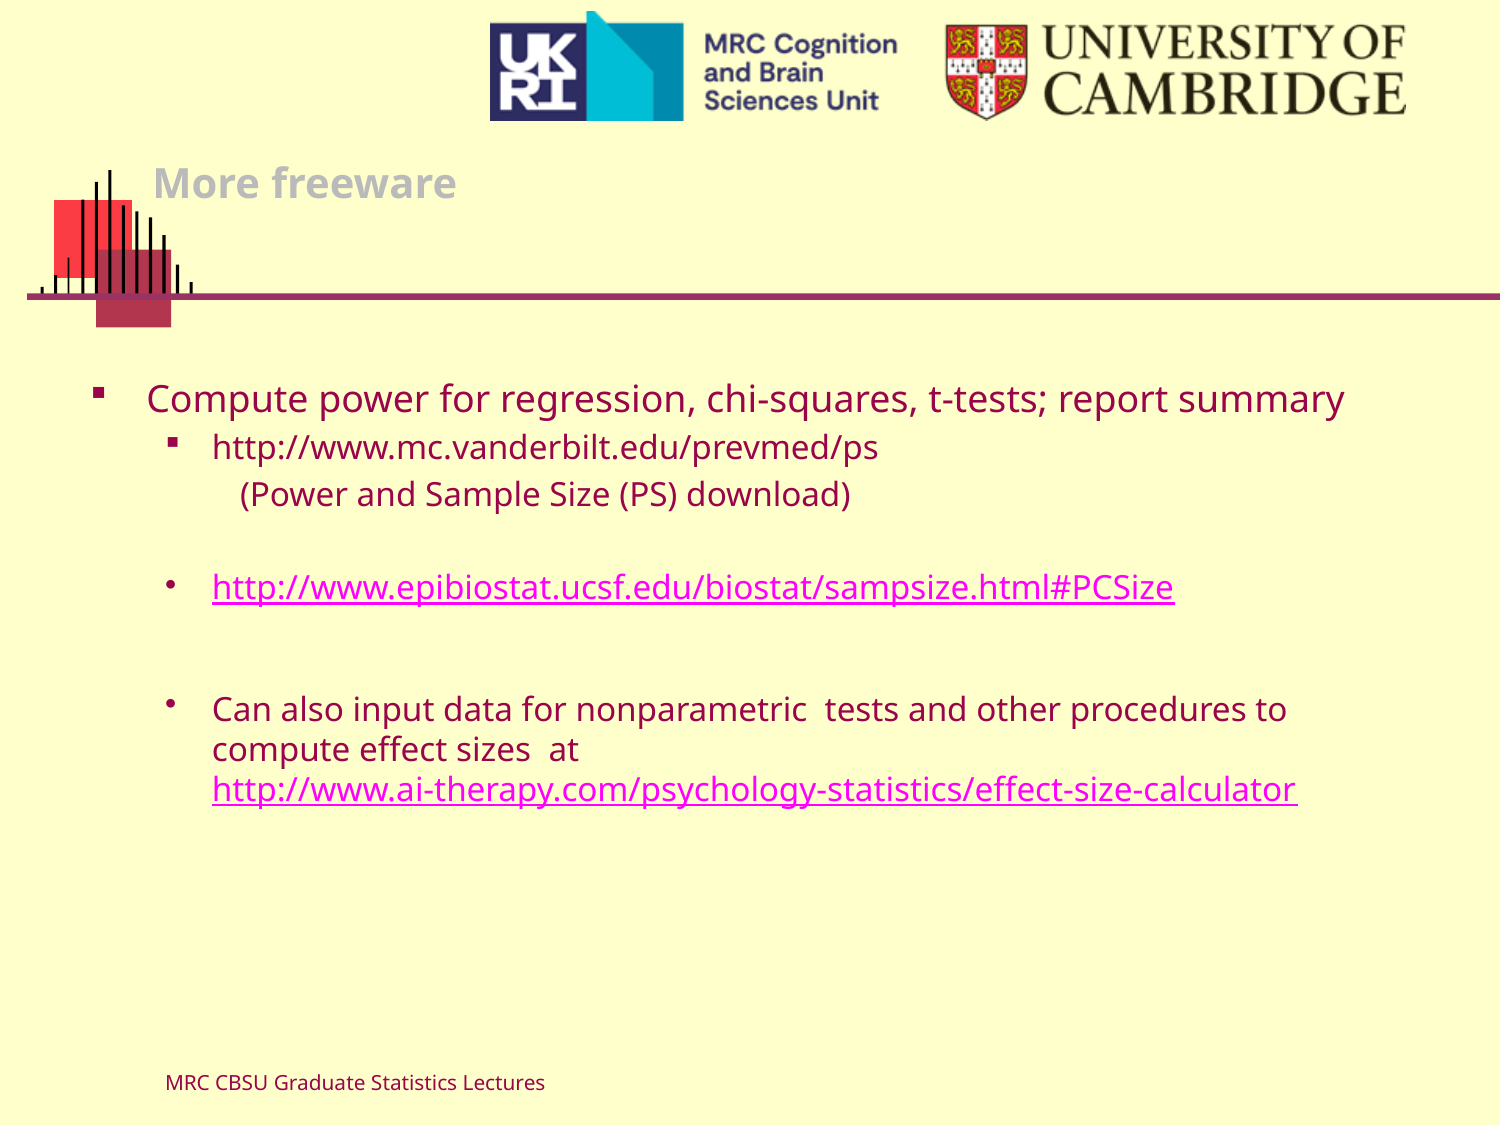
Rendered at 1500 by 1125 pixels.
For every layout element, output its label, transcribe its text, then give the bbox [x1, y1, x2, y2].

footer MRC CBSU Graduate Statistics Lectures [149, 1062, 988, 1101]
picture [490, 11, 1406, 121]
title More freeware [137, 137, 988, 233]
list Compute power for regression, chi-squares, t-tests; report summary http://www.mc.vanderbilt.edu/prevmed/ps (Power and Sample Size (PS) download) http://www.epibiostat.ucsf.edu/biostat/sampsize.html#PCSize Can also input data for nonparametric tests and other procedures to compute effect sizes at http://www.ai-therapy.com/psychology-statistics/effect-size-calculator [75, 262, 1425, 1038]
